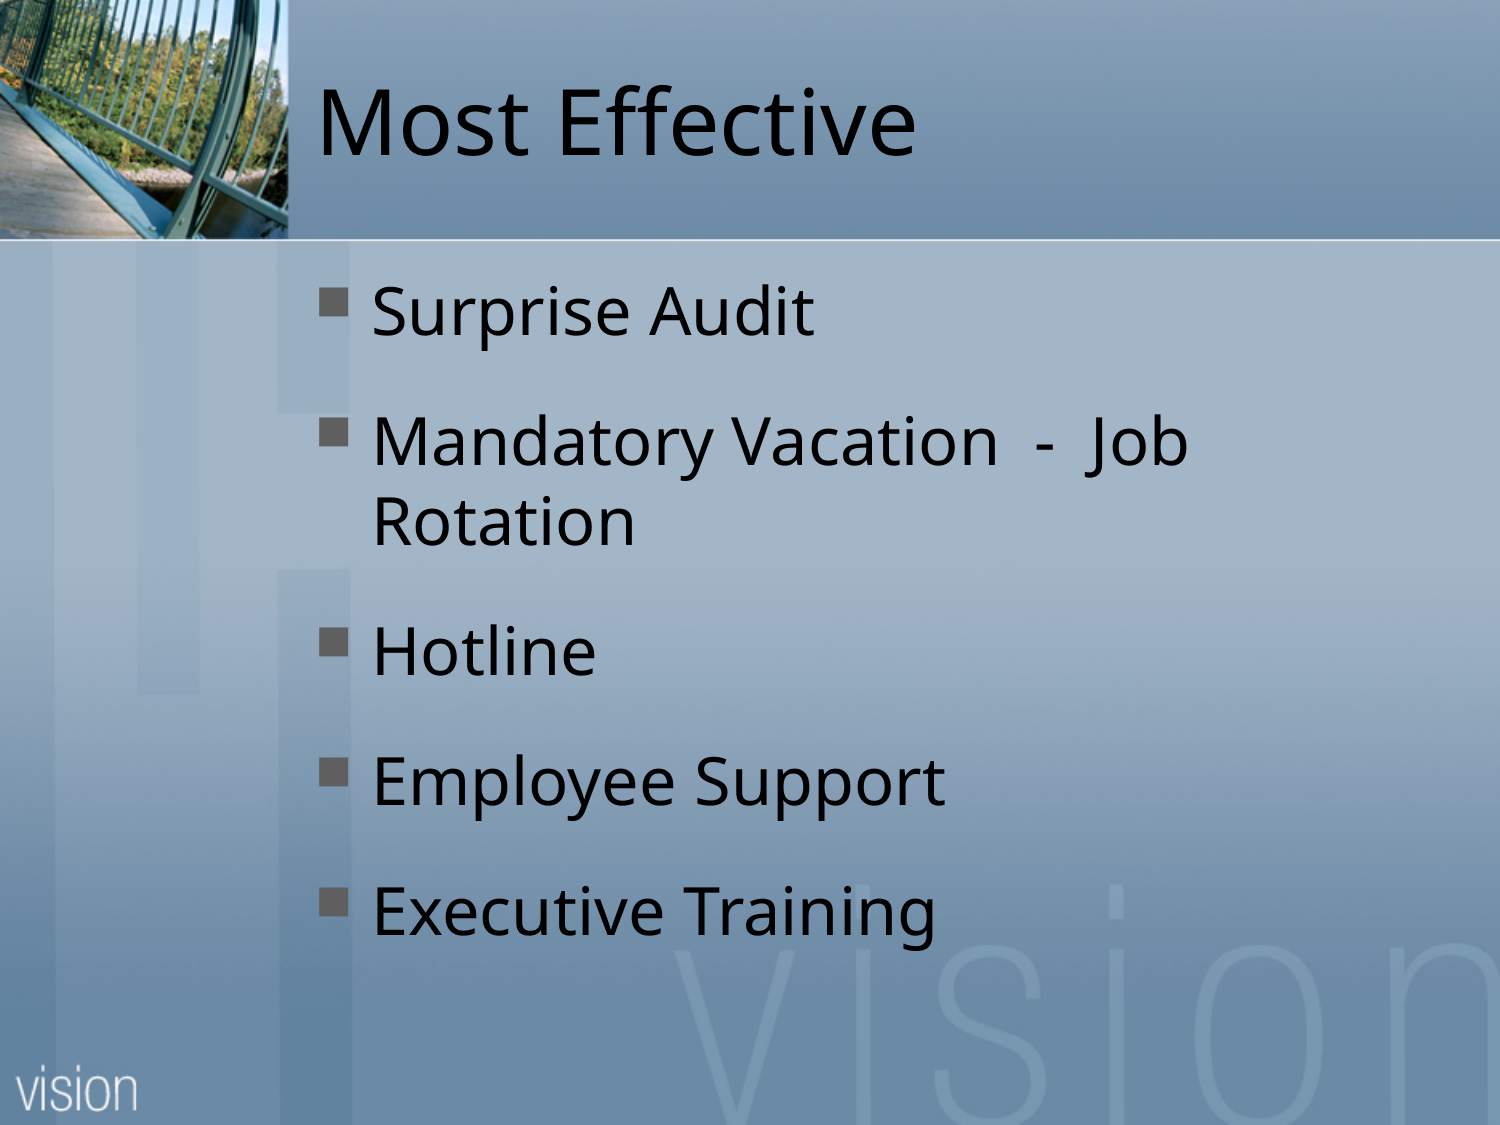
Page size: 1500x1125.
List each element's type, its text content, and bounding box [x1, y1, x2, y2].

picture [0, 0, 1500, 1125]
title Most Effective [299, 30, 1462, 207]
list Surprise Audit Mandatory Vacation - Job Rotation Hotline Employee Support Executive Training [299, 261, 1462, 1095]
